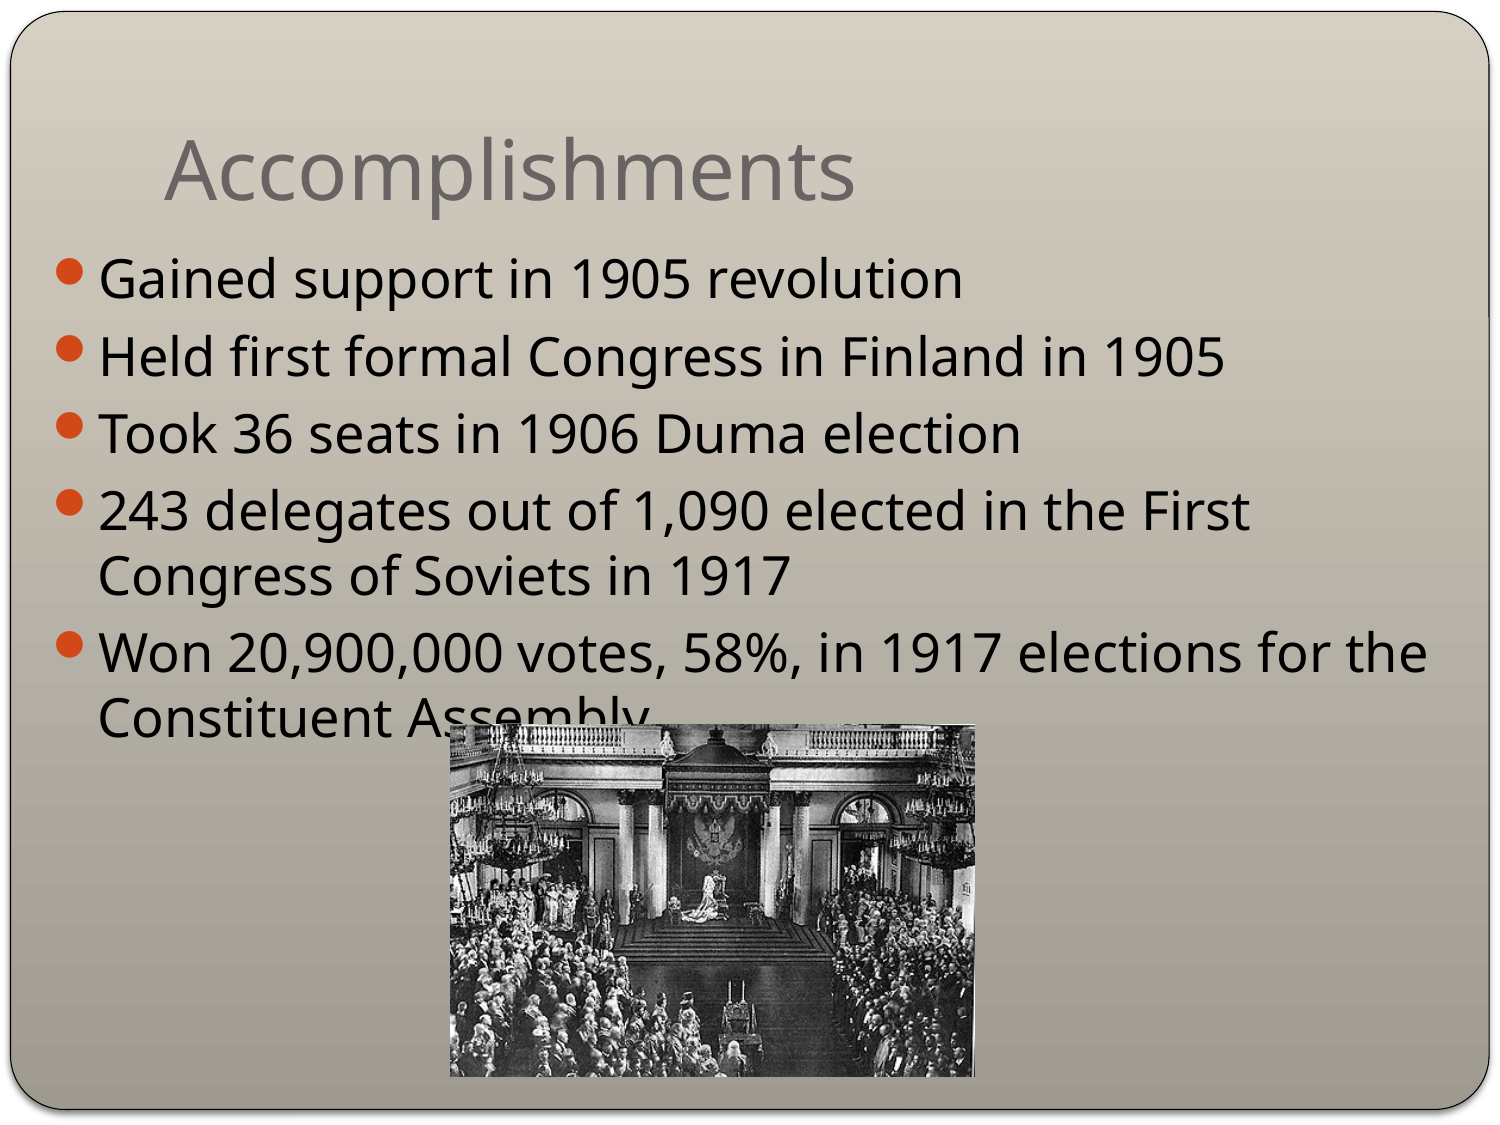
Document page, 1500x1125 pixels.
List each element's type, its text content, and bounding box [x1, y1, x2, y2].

title Accomplishments [150, 45, 1425, 233]
picture [449, 724, 976, 1077]
list Gained support in 1905 revolution Held first formal Congress in Finland in 1905 Took 36 seats in 1906 Duma election 243 delegates out of 1,090 elected in the First Congress of Soviets in 1917 Won 20,900,000 votes, 58%, in 1917 elections for the Constituent Assembly [37, 237, 1500, 988]
